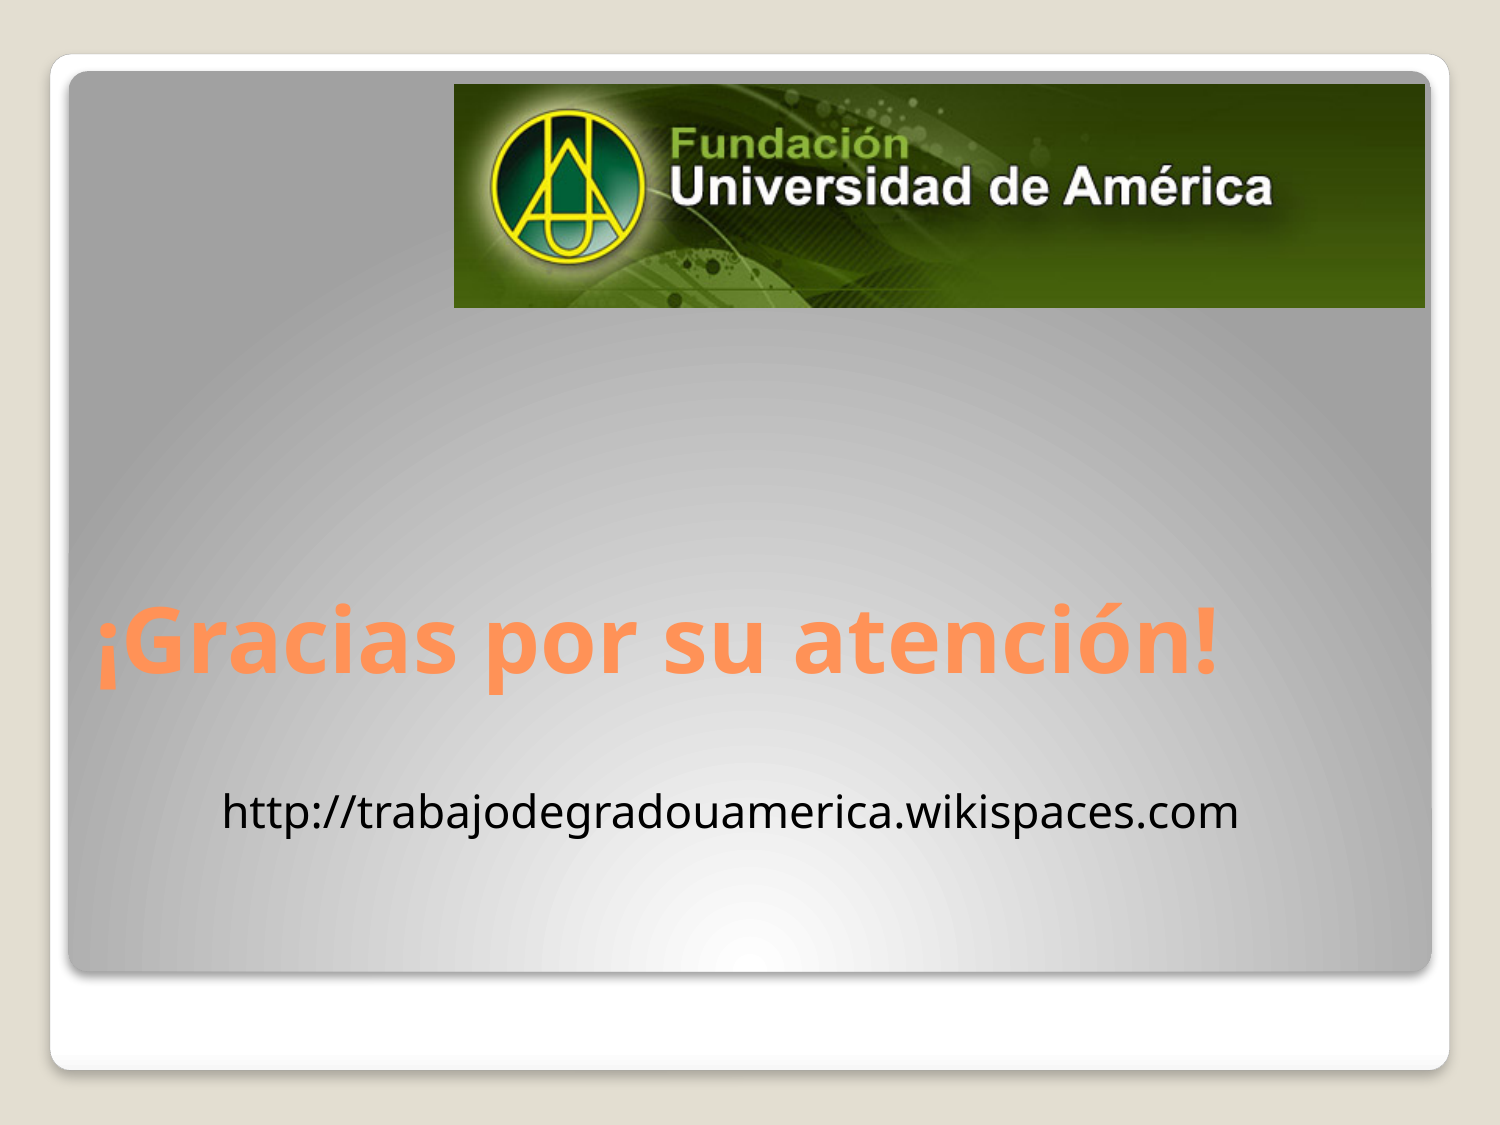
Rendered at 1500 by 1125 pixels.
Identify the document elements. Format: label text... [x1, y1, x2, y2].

title ¡Gracias por su atención! [80, 527, 1423, 700]
text_box http://trabajodegradouamerica.wikispaces.com [206, 775, 1365, 845]
picture [454, 83, 1426, 308]
